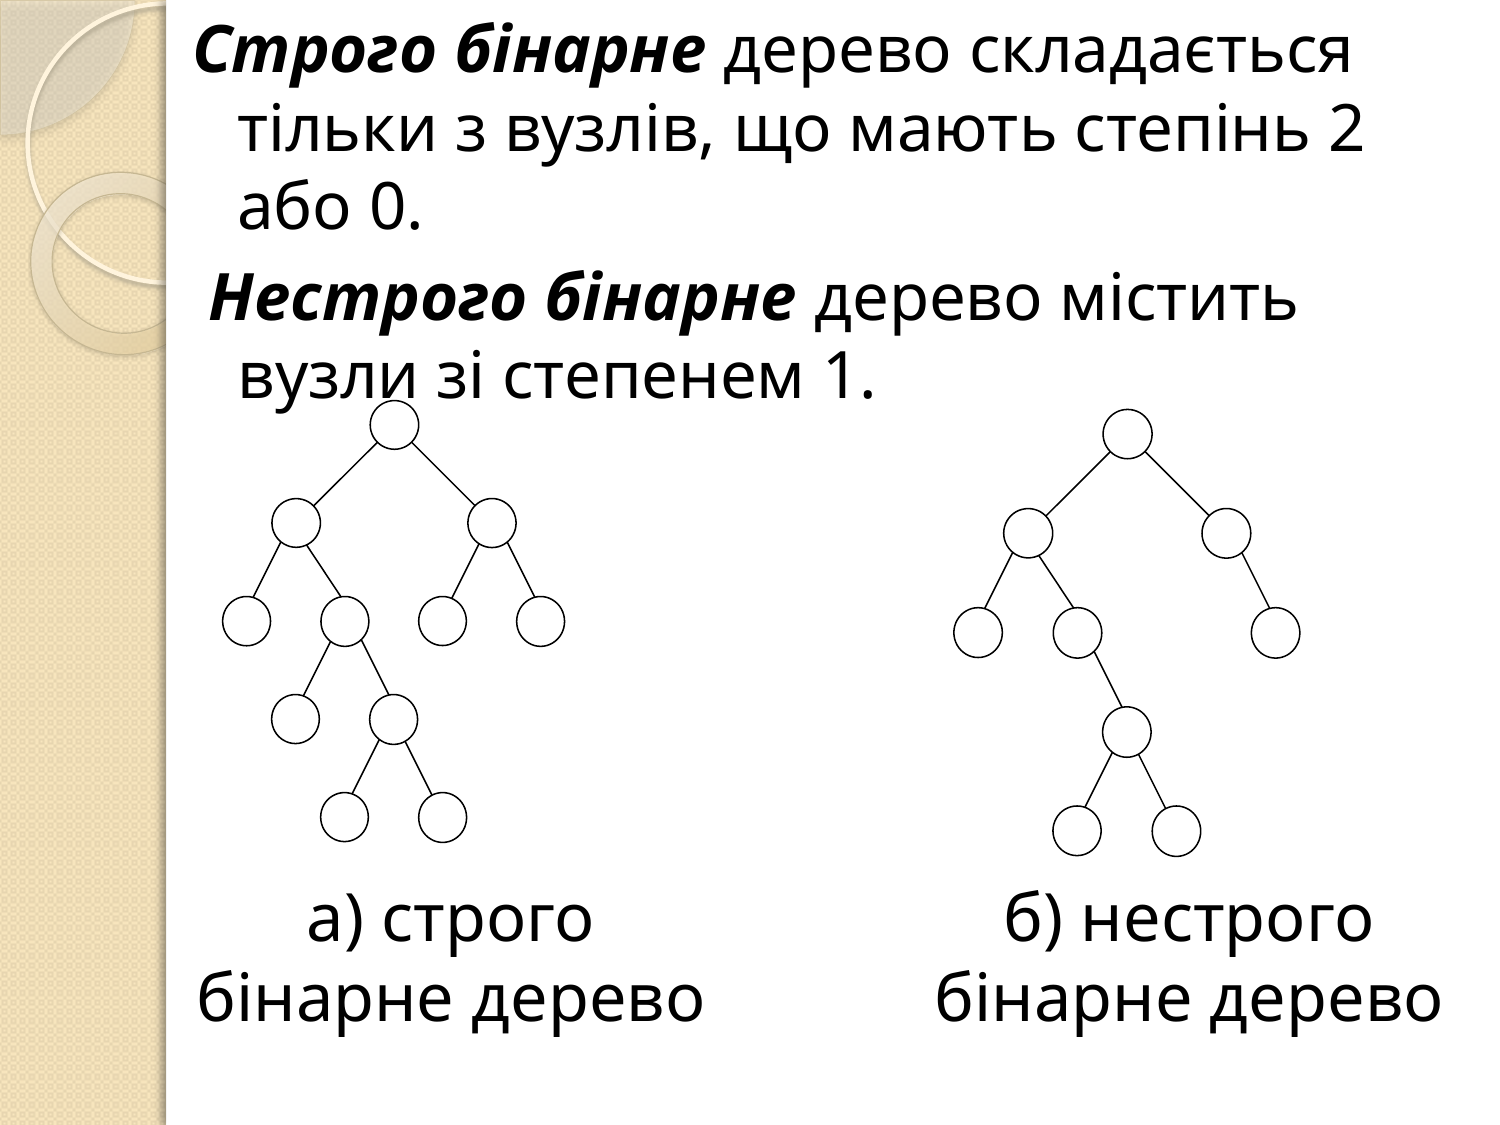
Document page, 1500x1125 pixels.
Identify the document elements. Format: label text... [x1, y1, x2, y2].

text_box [667, 245, 1313, 857]
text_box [222, 351, 860, 891]
text_box б) нестрого бінарне дерево [902, 867, 1477, 1042]
list Строго бінарне дерево складається тільки з вузлів, що мають степінь 2 або 0. Нестрого бінарне дерево містить вузли зі степенем 1. [164, 1, 1500, 422]
text_box а) строго бінарне дерево [164, 867, 739, 1042]
